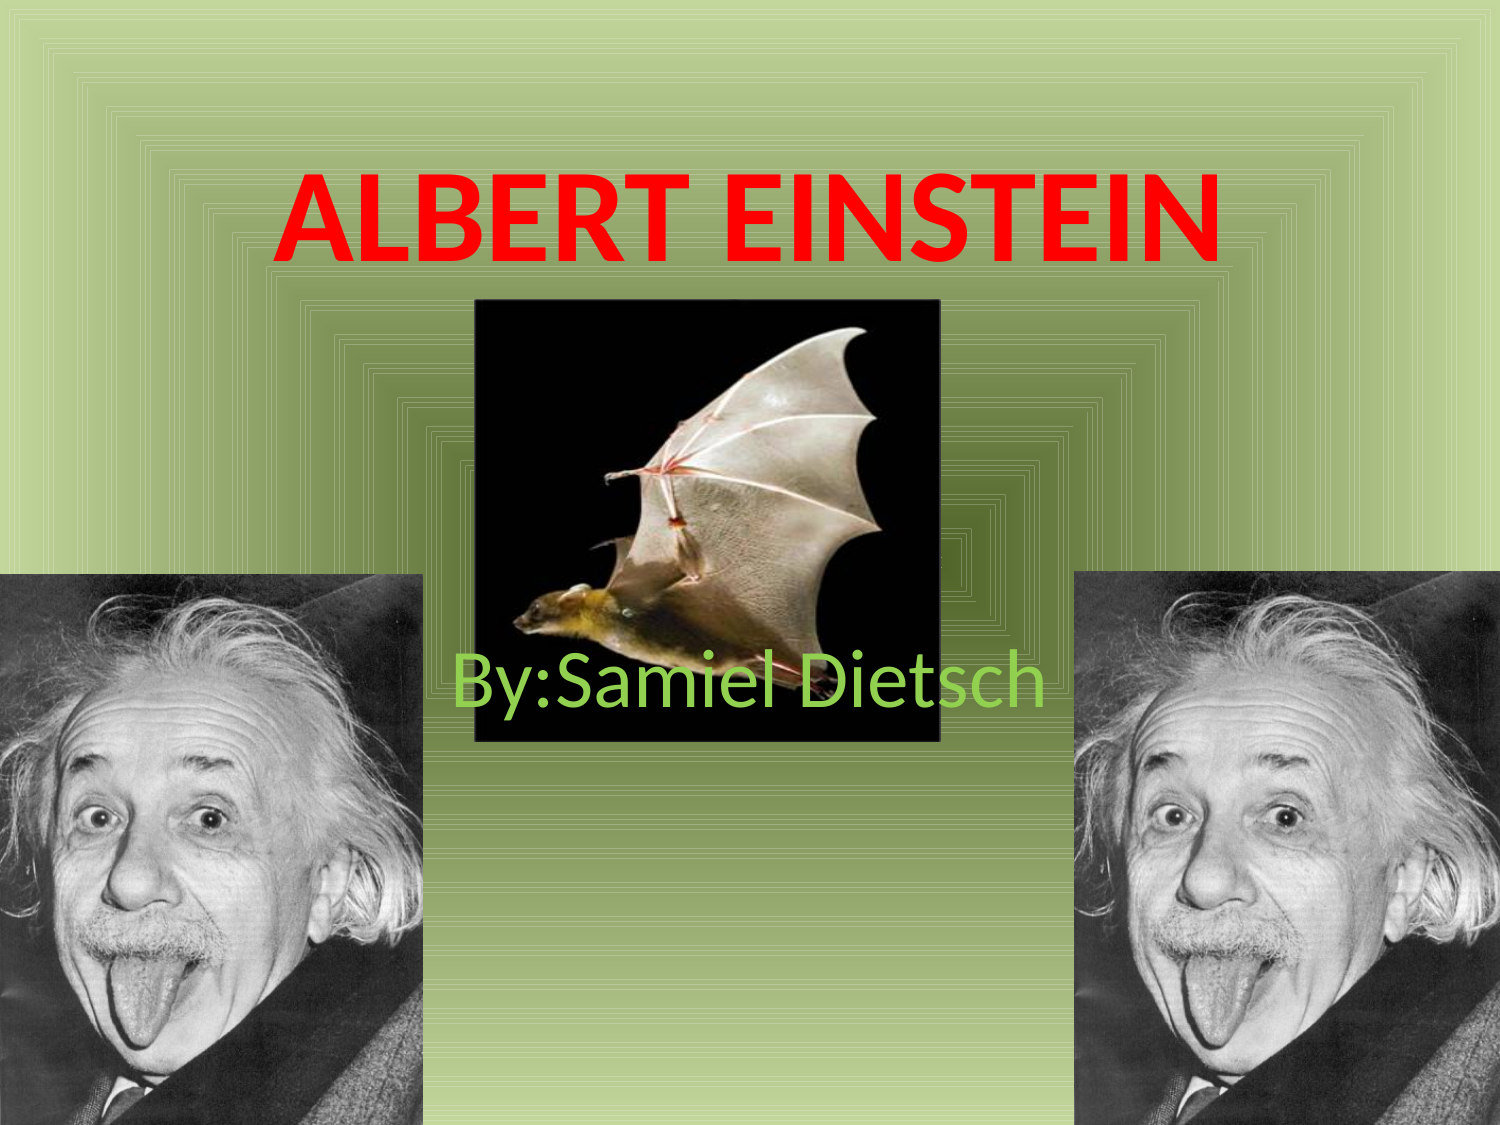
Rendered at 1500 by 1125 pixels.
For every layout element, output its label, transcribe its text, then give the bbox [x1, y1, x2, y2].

subtitle By:Samiel Dietsch [427, 637, 1069, 788]
title Albert Einstein [112, 149, 1388, 438]
picture [1074, 571, 1500, 1125]
picture [474, 299, 941, 742]
picture [0, 574, 423, 1125]
